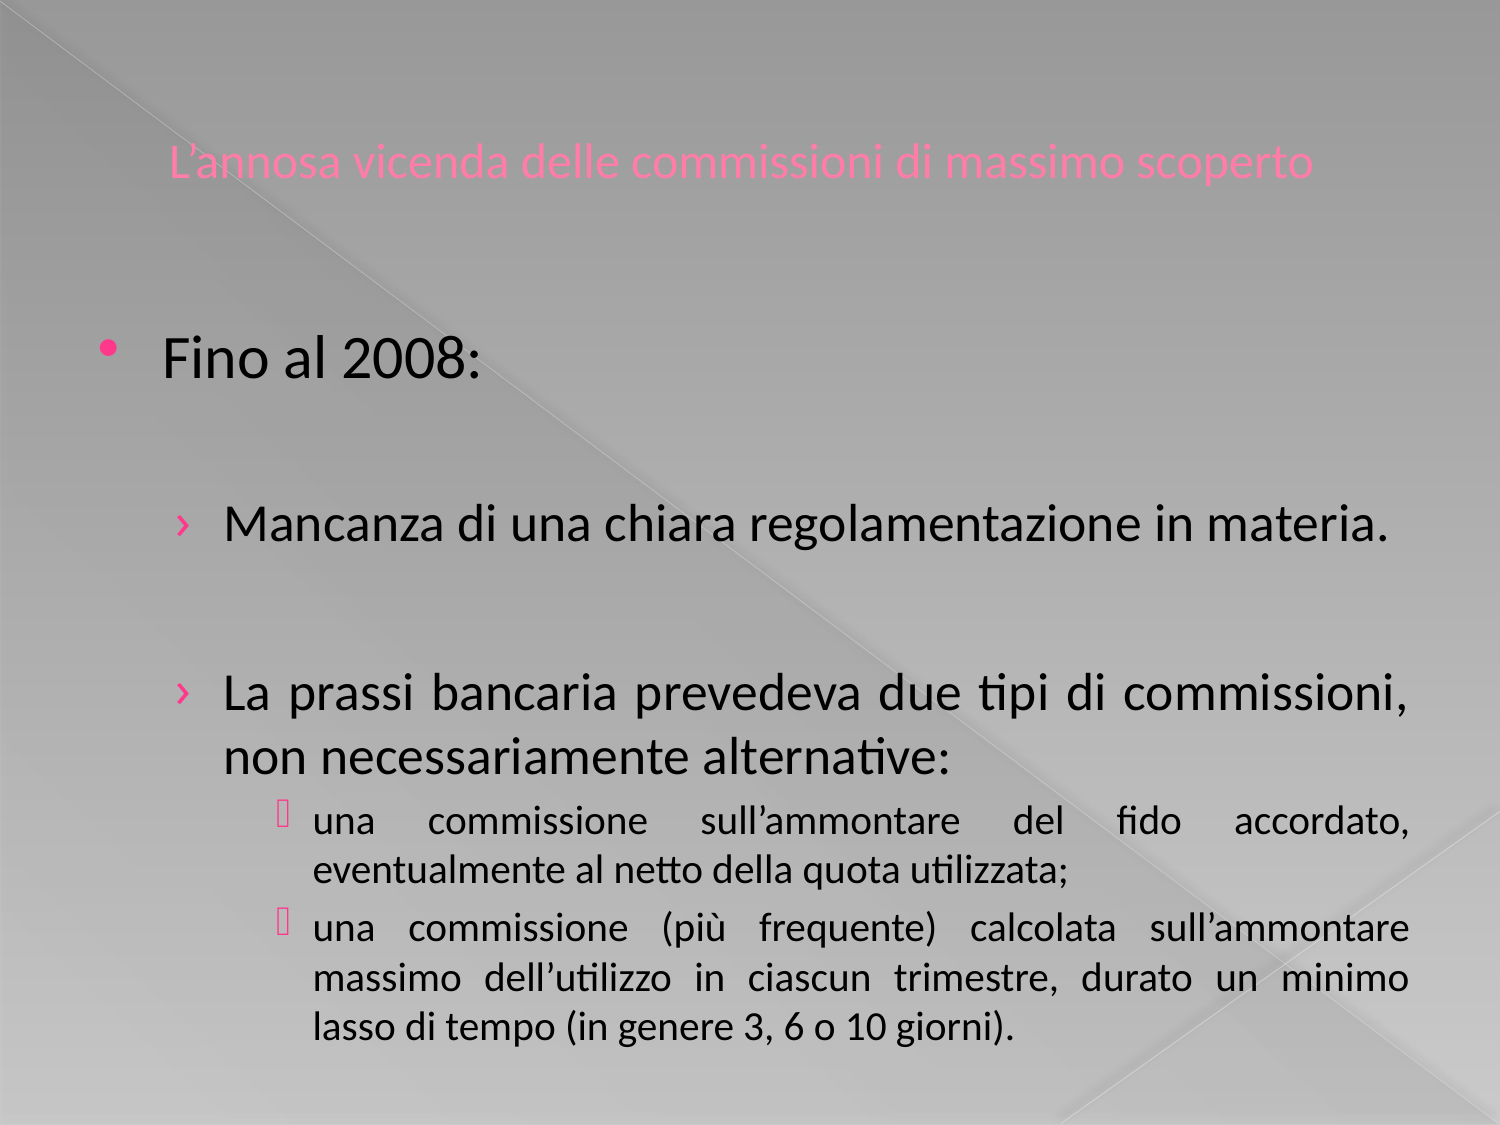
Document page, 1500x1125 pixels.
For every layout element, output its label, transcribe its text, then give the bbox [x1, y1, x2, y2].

title L’annosa vicenda delle commissioni di massimo scoperto [75, 43, 1425, 274]
list Fino al 2008: Mancanza di una chiara regolamentazione in materia. La prassi bancaria prevedeva due tipi di commissioni, non necessariamente alternative: una commissione sull’ammontare del fido accordato, eventualmente al netto della quota utilizzata; una commissione (più frequente) calcolata sull’ammontare massimo dell’utilizzo in ciascun trimestre, durato un minimo lasso di tempo (in genere 3, 6 o 10 giorni). [75, 308, 1425, 1059]
